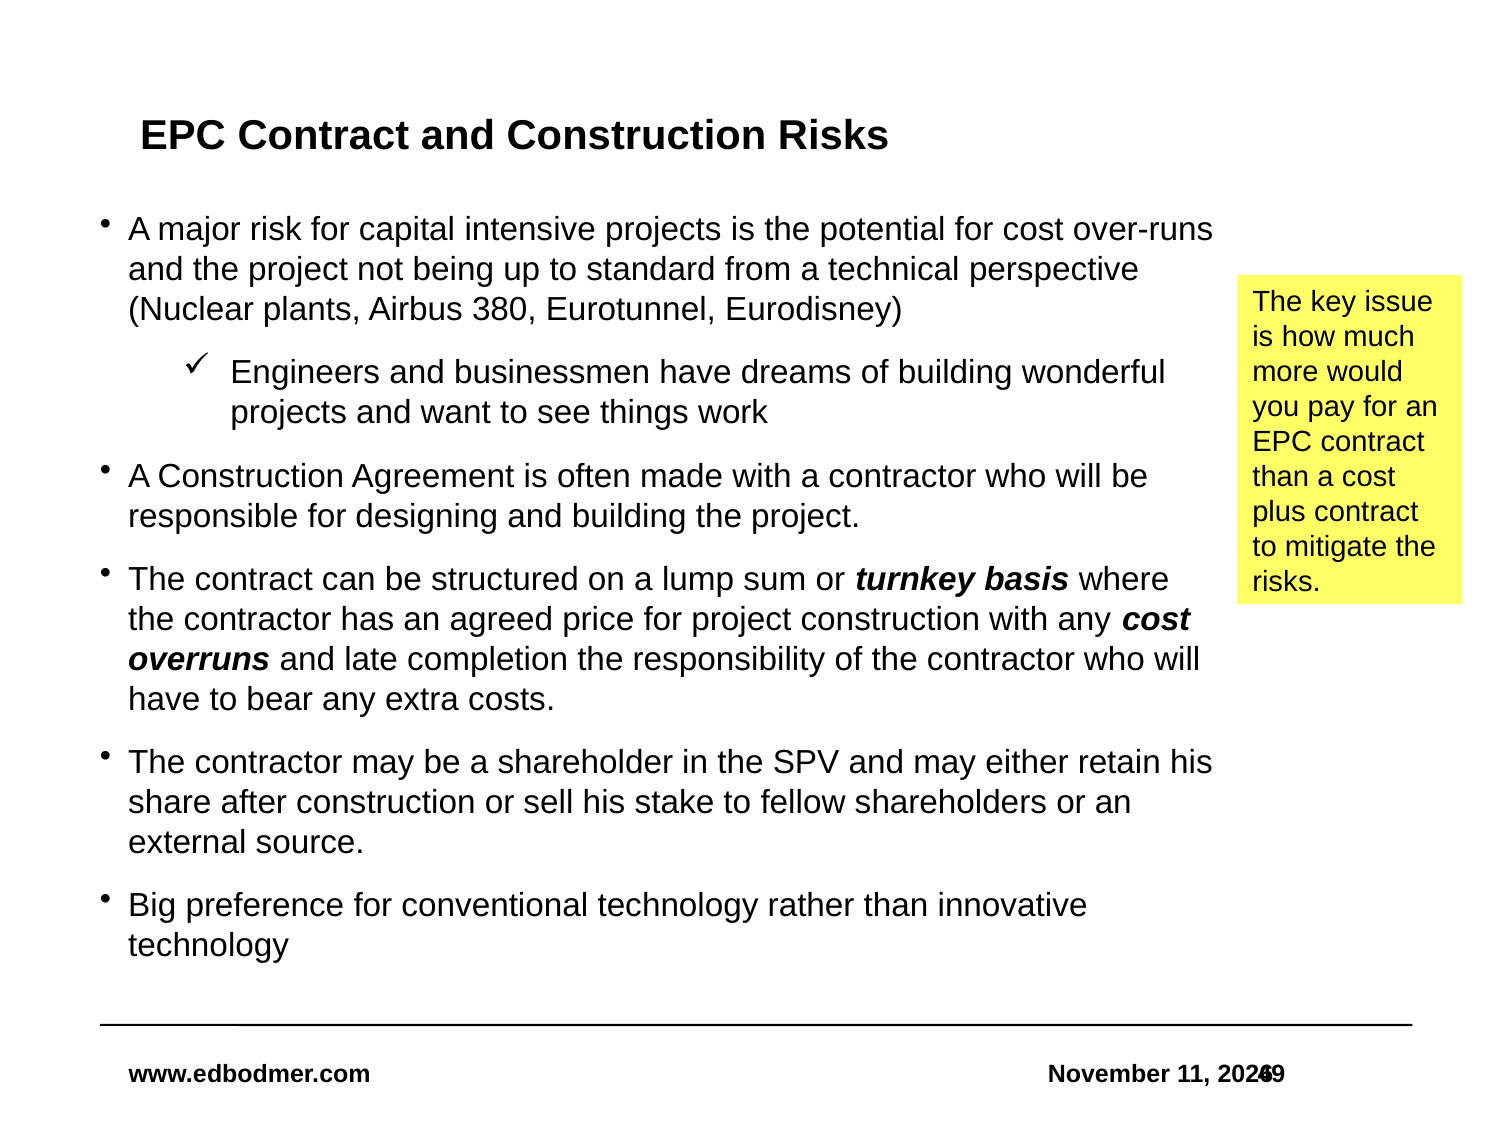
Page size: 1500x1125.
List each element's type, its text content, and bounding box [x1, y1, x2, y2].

list A major risk for capital intensive projects is the potential for cost over-runs and the project not being up to standard from a technical perspective (Nuclear plants, Airbus 380, Eurotunnel, Eurodisney) Engineers and businessmen have dreams of building wonderful projects and want to see things work A Construction Agreement is often made with a contractor who will be responsible for designing and building the project. The contract can be structured on a lump sum or turnkey basis where the contractor has an agreed price for project construction with any cost overruns and late completion the responsibility of the contractor who will have to bear any extra costs. The contractor may be a shareholder in the SPV and may either retain his share after construction or sell his stake to fellow shareholders or an external source. Big preference for conventional technology rather than innovative technology [74, 199, 1238, 976]
title EPC Contract and Construction Risks [124, 99, 1288, 226]
text_box The key issue is how much more would you pay for an EPC contract than a cost plus contract to mitigate the risks. [1237, 274, 1463, 605]
